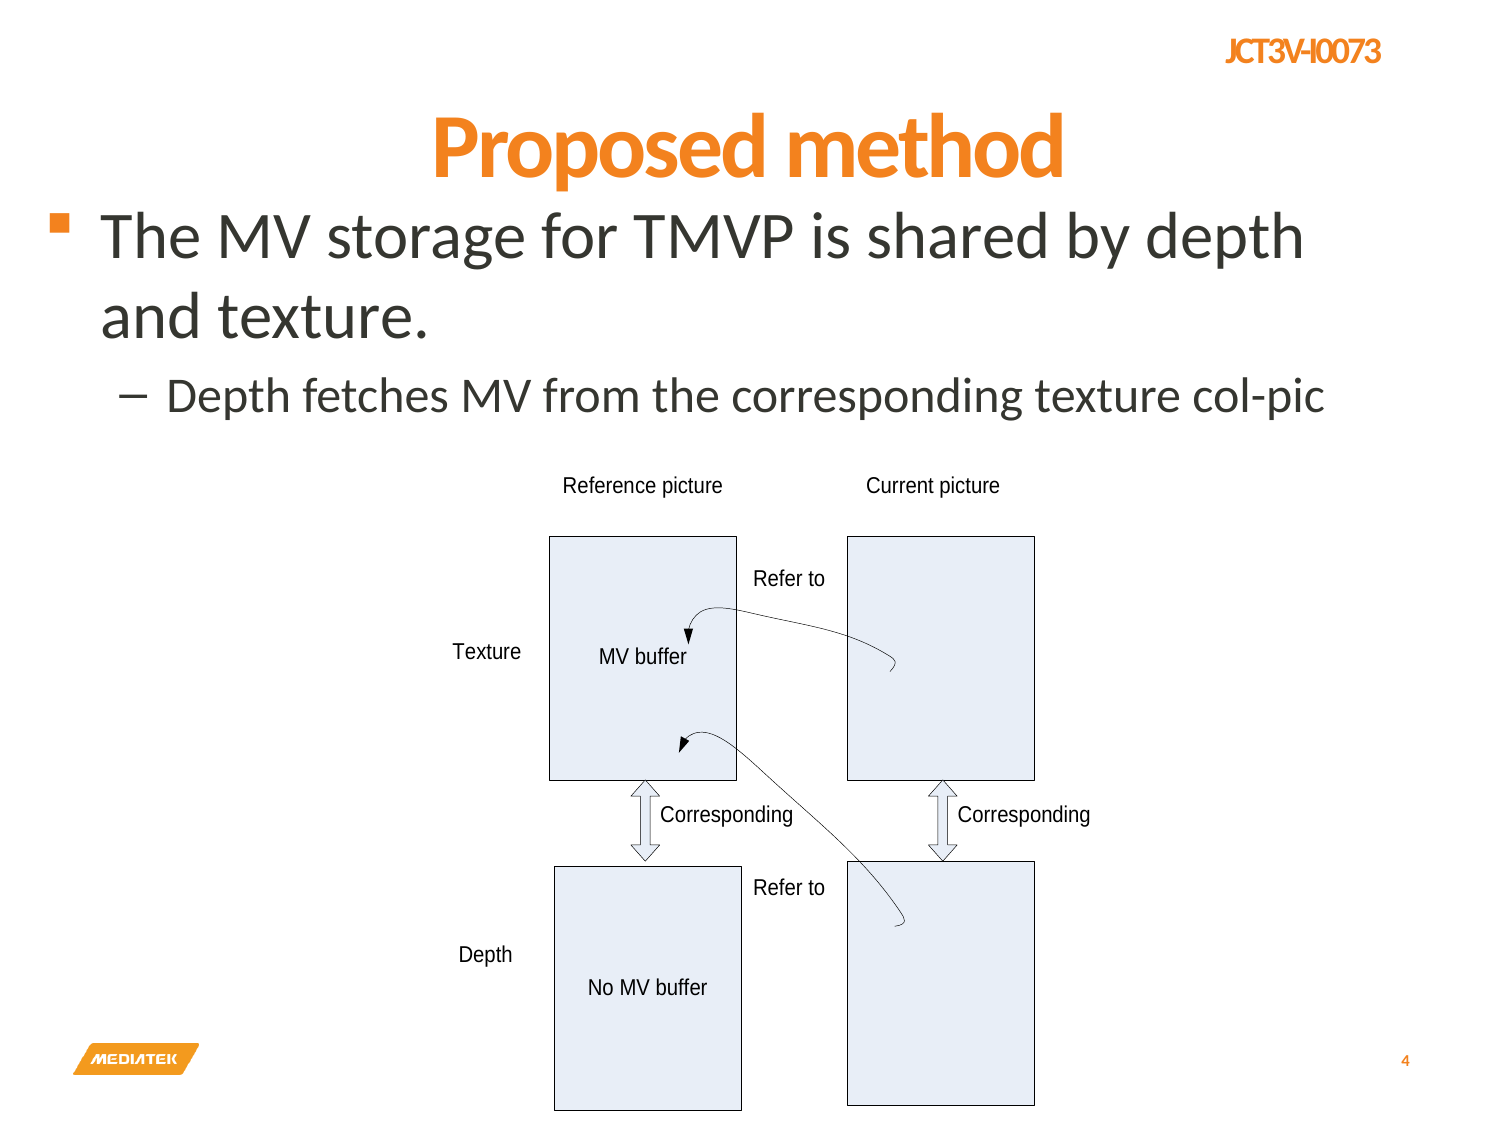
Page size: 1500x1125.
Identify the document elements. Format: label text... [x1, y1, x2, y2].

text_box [430, 461, 1105, 1114]
title Proposed method [75, 99, 1425, 287]
list The MV storage for TMVP is shared by depth and texture. Depth fetches MV from the corresponding texture col-pic [29, 184, 1412, 1083]
slide_number 4 [1251, 1029, 1425, 1090]
